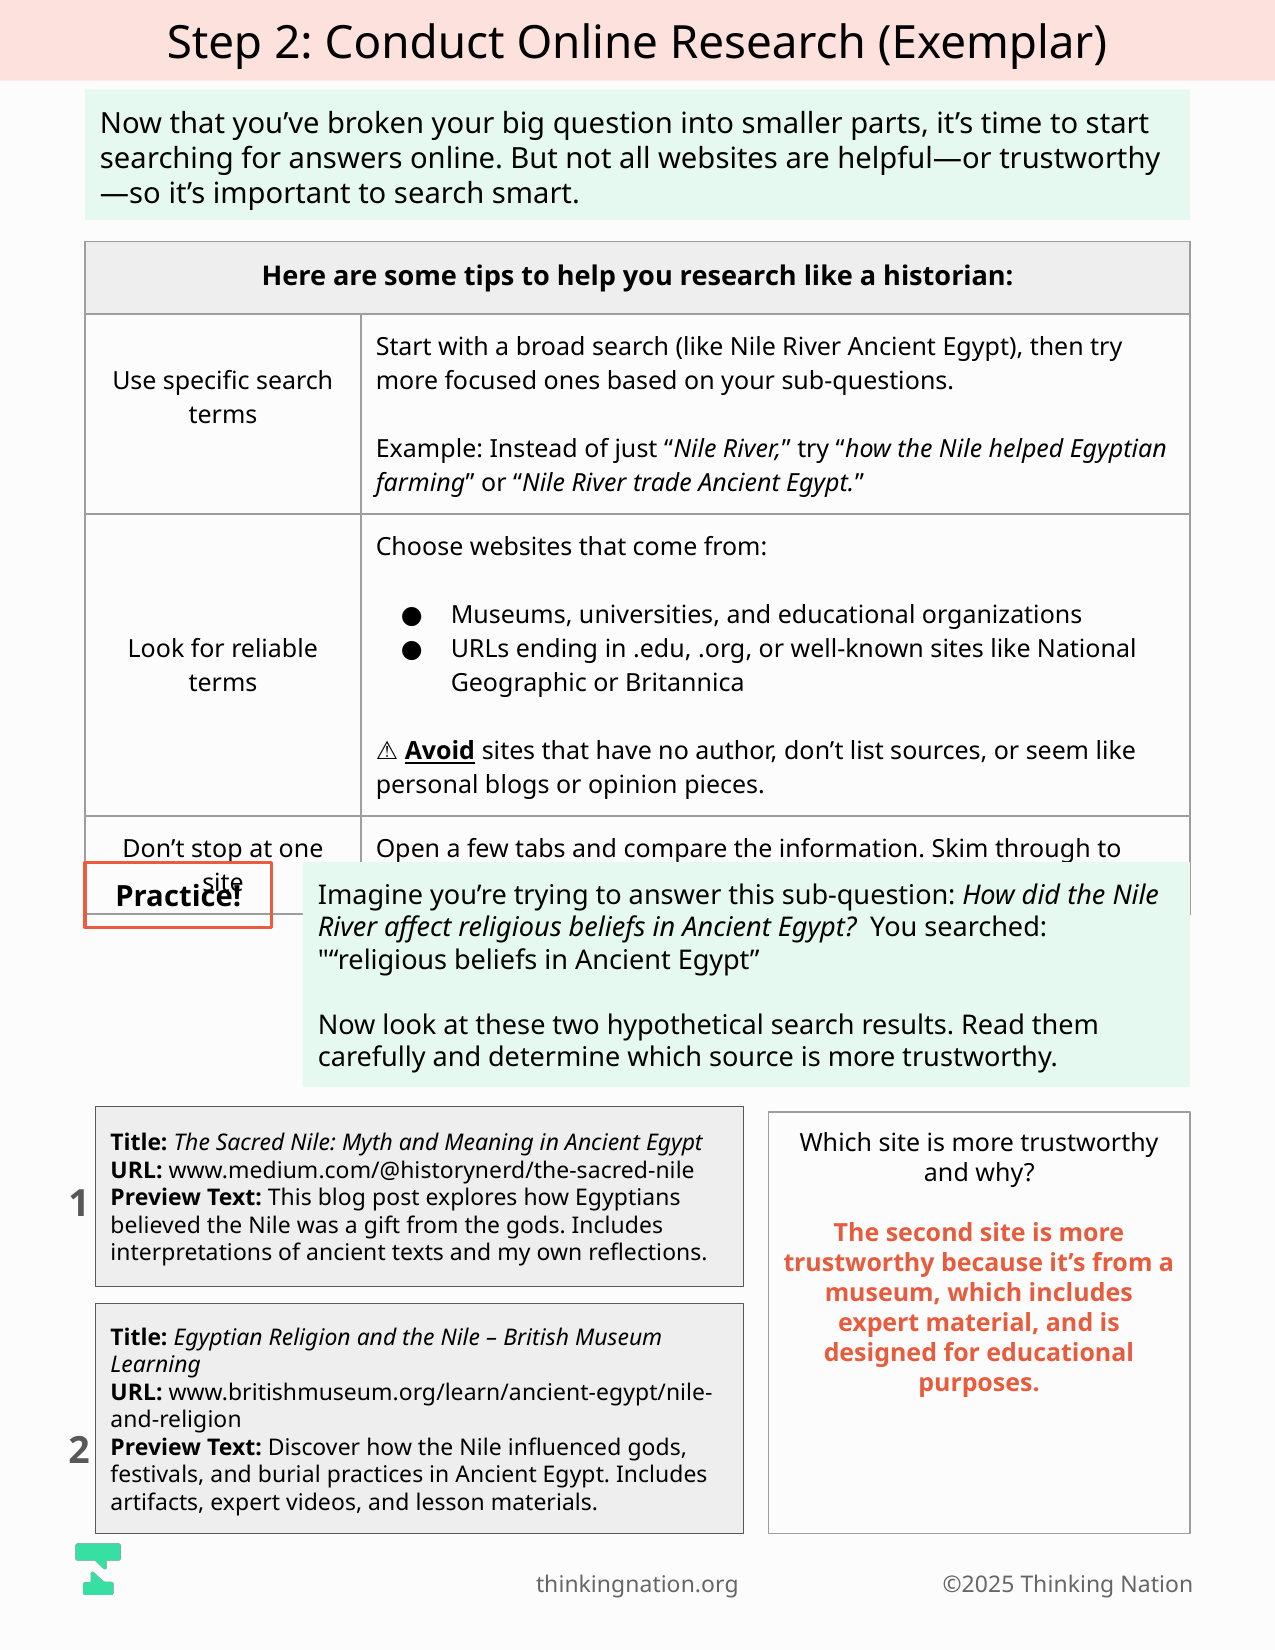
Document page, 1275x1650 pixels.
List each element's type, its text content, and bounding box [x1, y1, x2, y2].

table_cell Open a few tabs and compare the information. Skim through to find the best details, and keep track of which sites you’re using. [362, 817, 1189, 862]
text_box Imagine you’re trying to answer this sub-question: How did the Nile River affect religious beliefs in Ancient Egypt? You searched: "“religious beliefs in Ancient Egypt” Now look at these two hypothetical search results. Read them carefully and determine which source is more trustworthy. [302, 862, 1190, 1087]
text_box Practice! [85, 862, 272, 928]
text_box ©2025 Thinking Nation [907, 1553, 1210, 1605]
text_box Title: The Sacred Nile: Myth and Meaning in Ancient Egypt URL: www.medium.com/@historynerd/the-sacred-nile Preview Text: This blog post explores how Egyptians believed the Nile was a gift from the gods. Includes interpretations of ancient texts and my own reflections. [95, 1106, 744, 1287]
picture [62, 1533, 134, 1605]
table_cell Use specific search terms [86, 315, 360, 513]
table_cell Choose websites that come from: Museums, universities, and educational organizations URLs ending in .edu, .org, or well-known sites like National Geographic or Britannica ⚠ Avoid sites that have no author, don’t list sources, or seem like personal blogs or opinion pieces. [362, 515, 1189, 815]
text_box 1 [53, 1163, 85, 1230]
table_header Here are some tips to help you research like a historian: [86, 242, 1189, 313]
text_box Which site is more trustworthy and why? The second site is more trustworthy because it’s from a museum, which includes expert material, and is designed for educational purposes. [768, 1111, 1190, 1534]
text_box Title: Egyptian Religion and the Nile – British Museum Learning URL: www.britishmuseum.org/learn/ancient-egypt/nile-and-religion Preview Text: Discover how the Nile influenced gods, festivals, and burial practices in Ancient Egypt. Includes artifacts, expert videos, and lesson materials. [95, 1303, 744, 1534]
table_cell Don’t stop at one site [86, 817, 360, 913]
text_box thinkingnation.org [486, 1553, 789, 1605]
table_cell Start with a broad search (like Nile River Ancient Egypt), then try more focused ones based on your sub-questions. Example: Instead of just “Nile River,” try “how the Nile helped Egyptian farming” or “Nile River trade Ancient Egypt.” [362, 315, 1189, 513]
text_box Step 2: Conduct Online Research (Exemplar) [0, 0, 1275, 81]
text_box Now that you’ve broken your big question into smaller parts, it’s time to start searching for answers online. But not all websites are helpful—or trustworthy—so it’s important to search smart. [85, 89, 1190, 220]
text_box 2 [53, 1410, 85, 1477]
table_cell Look for reliable terms [86, 515, 360, 815]
